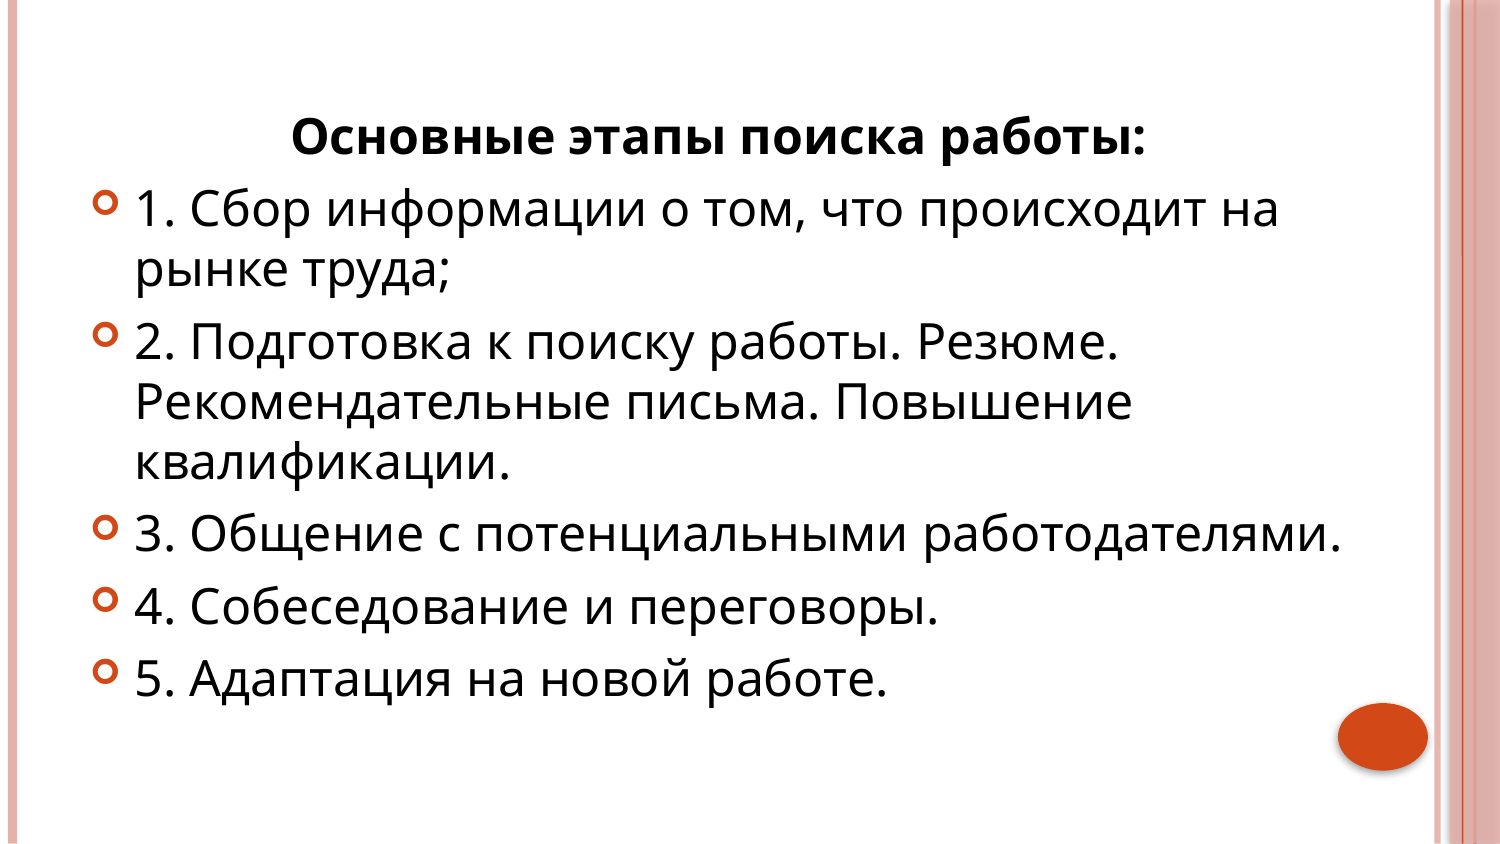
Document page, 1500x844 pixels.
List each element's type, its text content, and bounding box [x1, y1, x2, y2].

list Основные этапы поиска работы: 1. Сбор информации о том, что происходит на рынке труда; 2. Подготовка к поиску работы. Резюме. Рекомендательные письма. Повышение квалификации. 3. Общение с потенциальными работодателями. 4. Собеседование и переговоры. 5. Адаптация на новой работе. [75, 96, 1363, 797]
